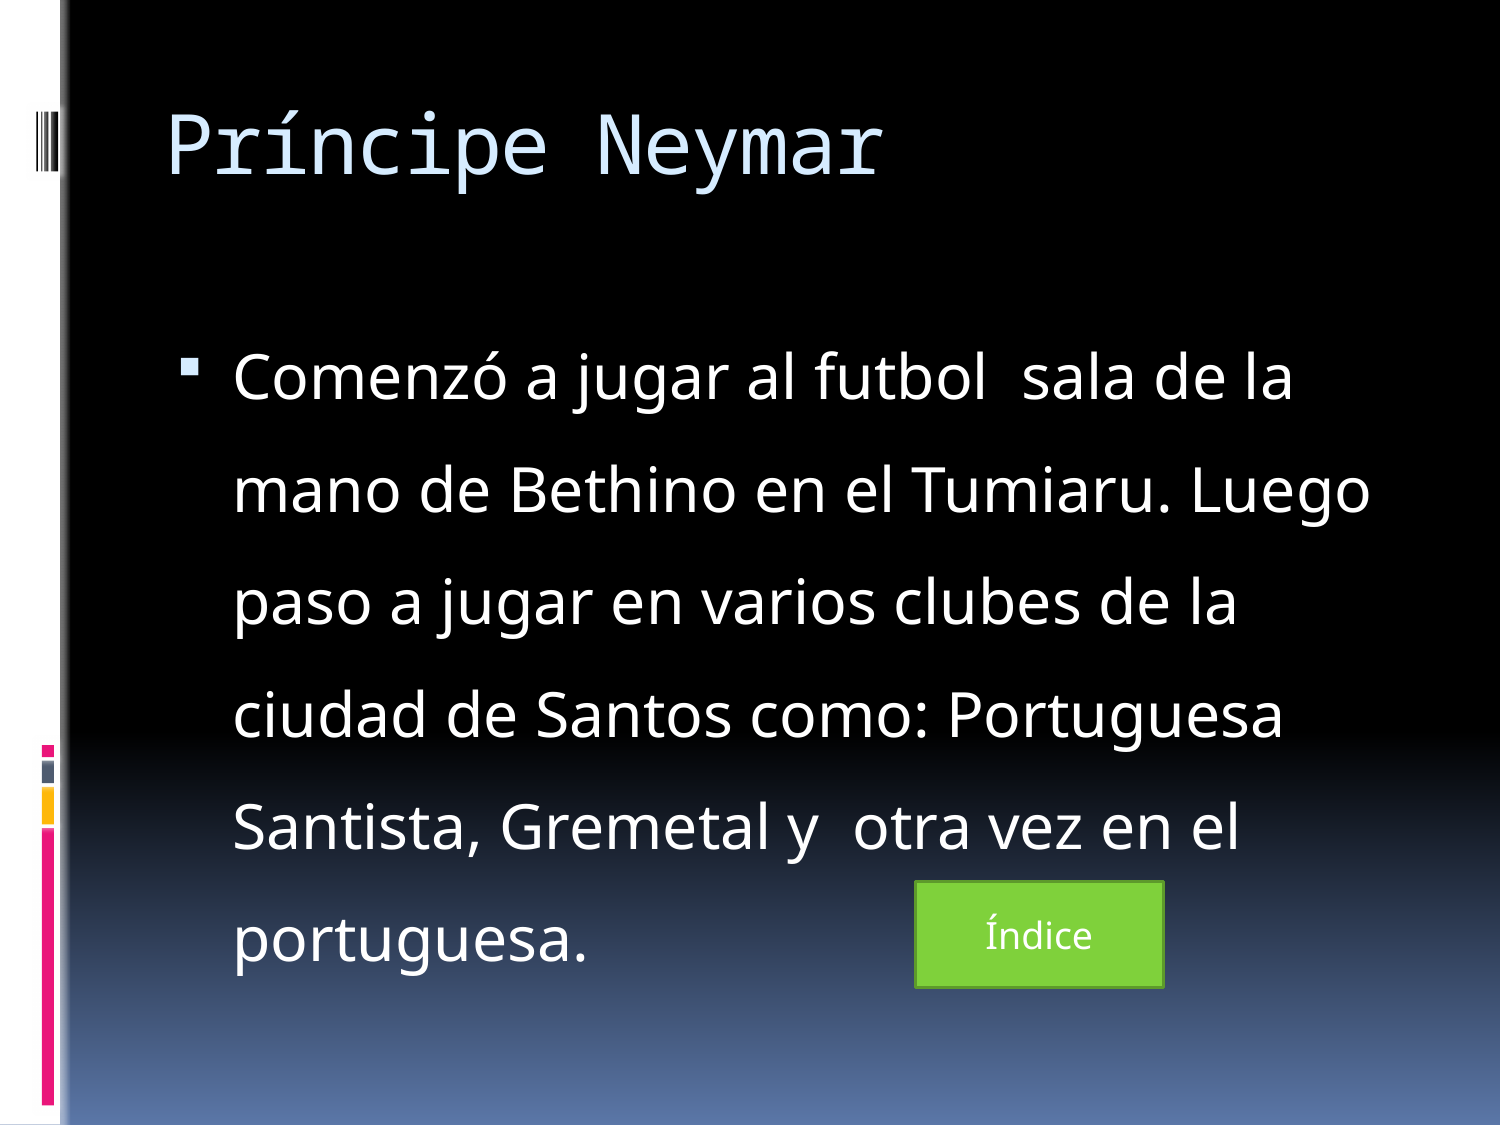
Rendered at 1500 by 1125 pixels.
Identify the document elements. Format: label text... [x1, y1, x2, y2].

text_box Índice [914, 880, 1165, 989]
list Comenzó a jugar al futbol sala de la mano de Bethino en el Tumiaru. Luego paso a jugar en varios clubes de la ciudad de Santos como: Portuguesa Santista, Gremetal y otra vez en el portuguesa. [150, 292, 1425, 1043]
title Príncipe Neymar [150, 83, 1425, 234]
